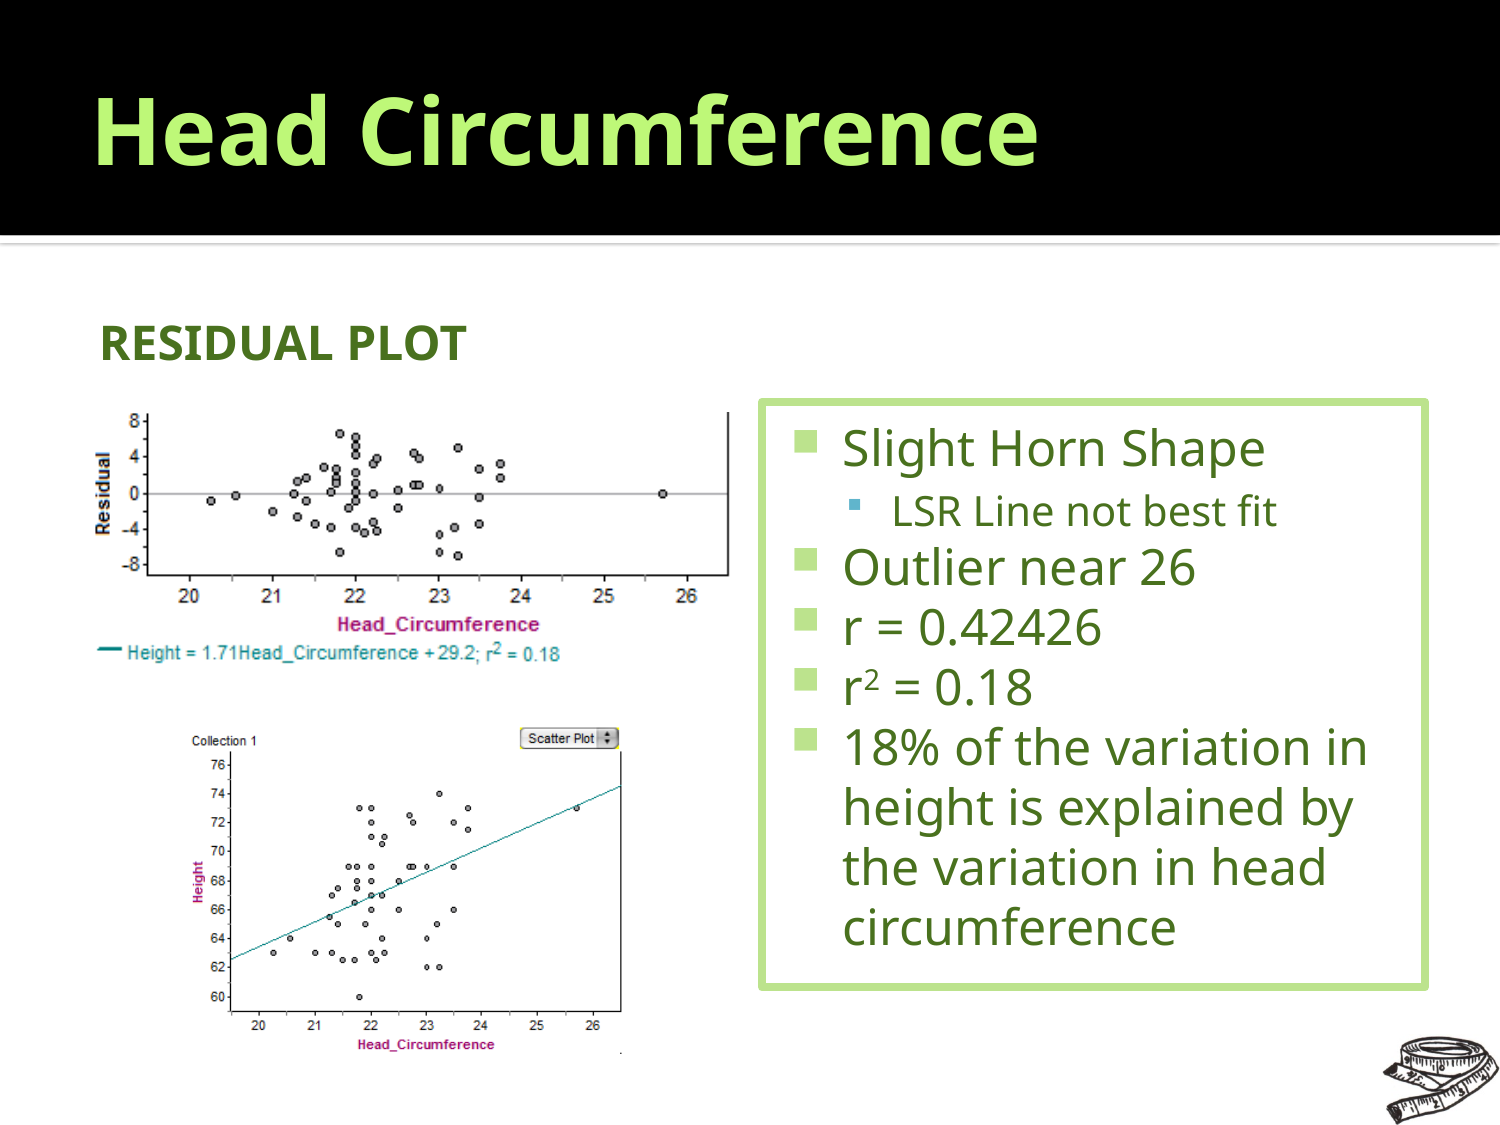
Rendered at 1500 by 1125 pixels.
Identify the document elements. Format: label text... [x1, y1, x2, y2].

title Head Circumference [75, 24, 1425, 231]
picture [187, 724, 643, 1054]
list Residual Plot [75, 278, 738, 396]
list Slight Horn Shape LSR Line not best fit Outlier near 26 r = 0.42426 r2 = 0.18 18% of the variation in height is explained by the variation in head circumference [758, 398, 1429, 991]
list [87, 412, 754, 681]
picture [1380, 1034, 1500, 1125]
